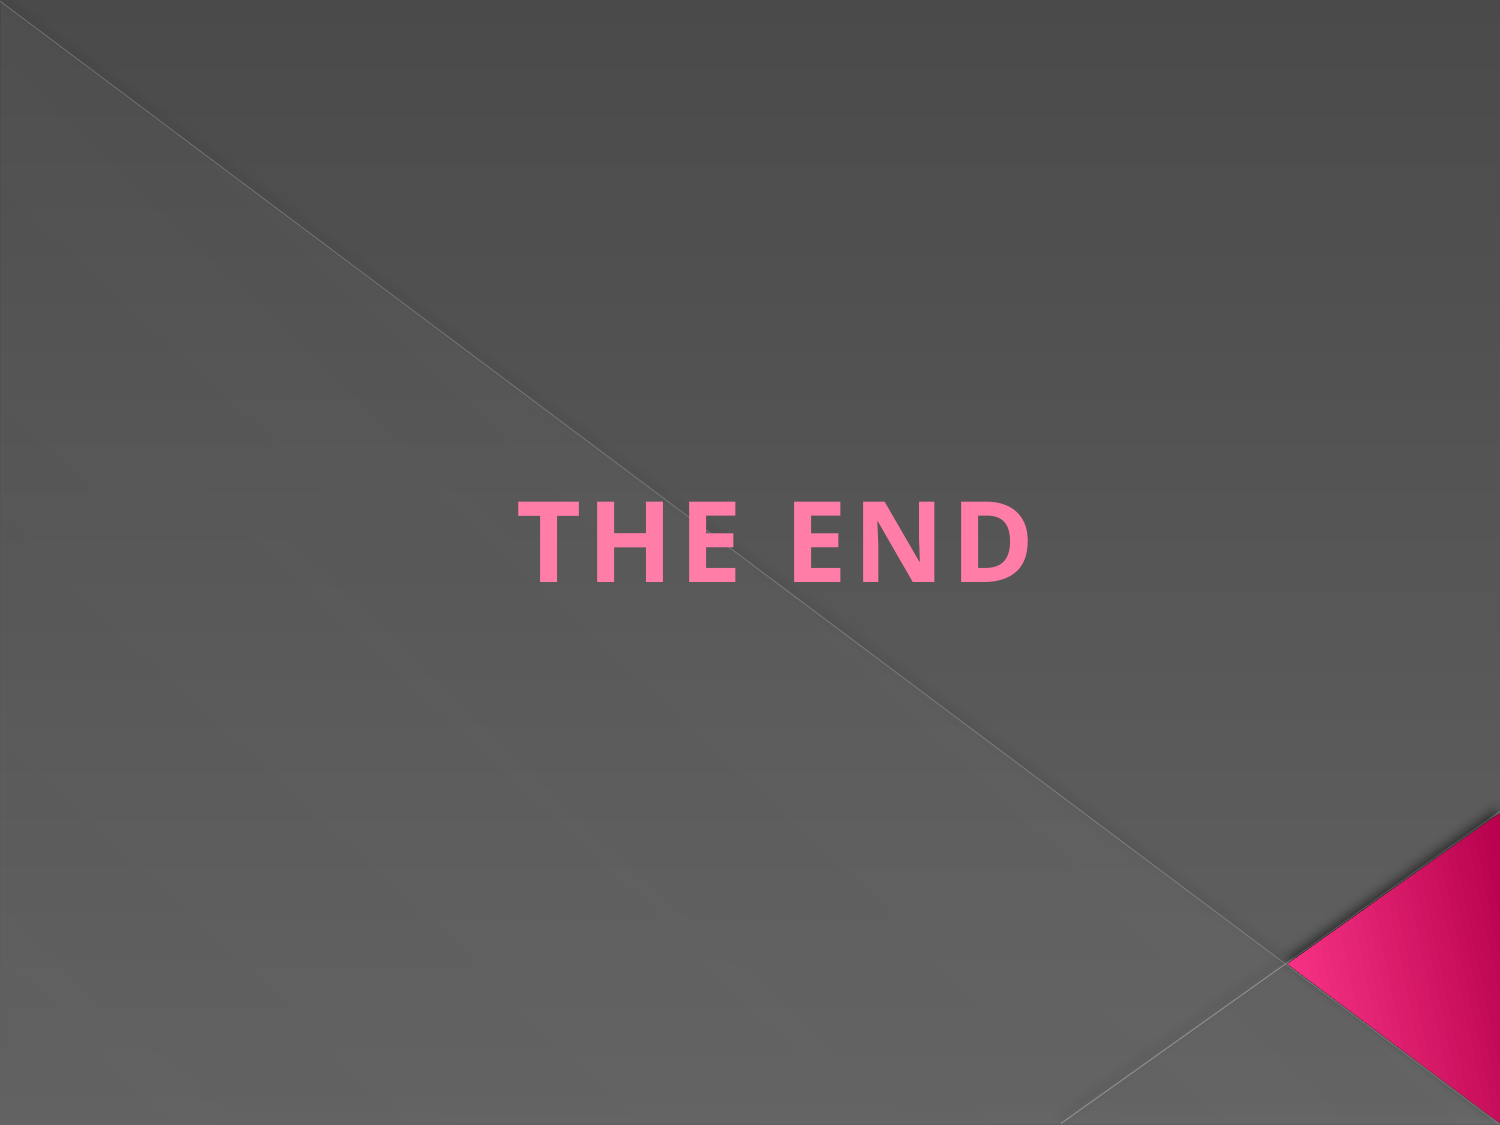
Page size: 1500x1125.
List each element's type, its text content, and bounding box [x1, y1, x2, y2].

text_box THE END [501, 462, 1051, 613]
